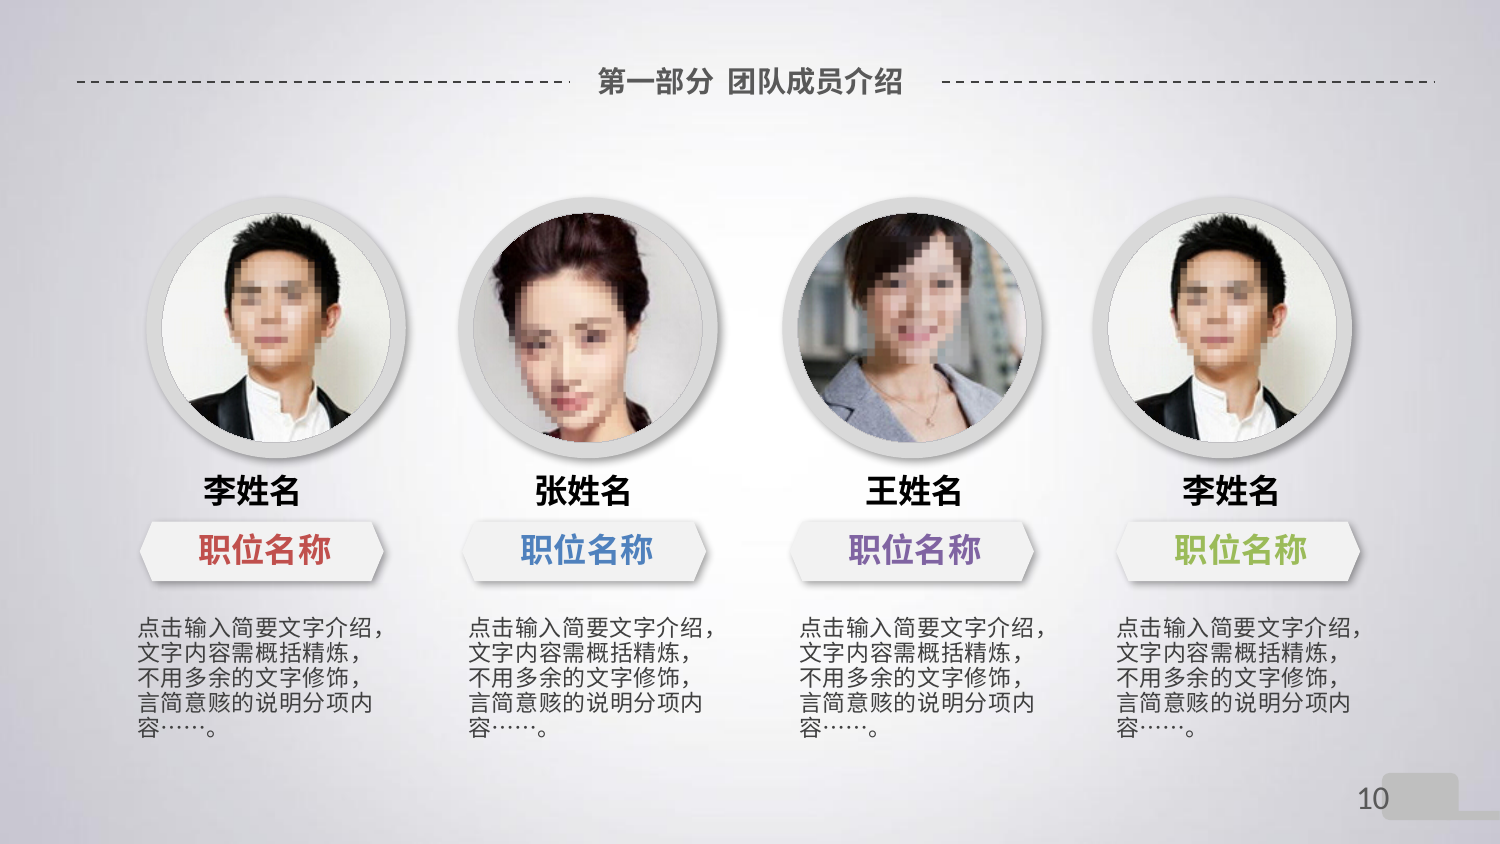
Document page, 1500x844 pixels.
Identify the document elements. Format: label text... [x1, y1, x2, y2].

text_box 李姓名 [169, 470, 338, 518]
text_box [1092, 197, 1353, 459]
text_box [782, 197, 1042, 459]
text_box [789, 521, 1035, 582]
picture [1376, 790, 1381, 807]
text_box [146, 197, 406, 459]
text_box [473, 212, 703, 443]
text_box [1115, 521, 1361, 582]
text_box 王姓名 [830, 470, 1000, 518]
text_box [797, 212, 1027, 443]
text_box 李姓名 [1147, 470, 1317, 518]
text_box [461, 521, 707, 582]
text_box [1107, 212, 1337, 443]
text_box 点击输入简要文字介绍，文字内容需概括精炼，不用多余的文字修饰，言简意赅的说明分项内容……。 [799, 616, 1036, 742]
text_box 点击输入简要文字介绍，文字内容需概括精炼，不用多余的文字修饰，言简意赅的说明分项内容……。 [137, 616, 374, 742]
text_box 点击输入简要文字介绍，文字内容需概括精炼，不用多余的文字修饰，言简意赅的说明分项内容……。 [468, 616, 705, 742]
text_box 点击输入简要文字介绍，文字内容需概括精炼，不用多余的文字修饰，言简意赅的说明分项内容……。 [1116, 616, 1353, 742]
text_box [458, 197, 718, 459]
text_box [161, 212, 391, 443]
text_box 张姓名 [500, 470, 669, 518]
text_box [139, 521, 384, 582]
title 第一部分 团队成员介绍 [18, 52, 1483, 110]
picture [0, 0, 1500, 844]
